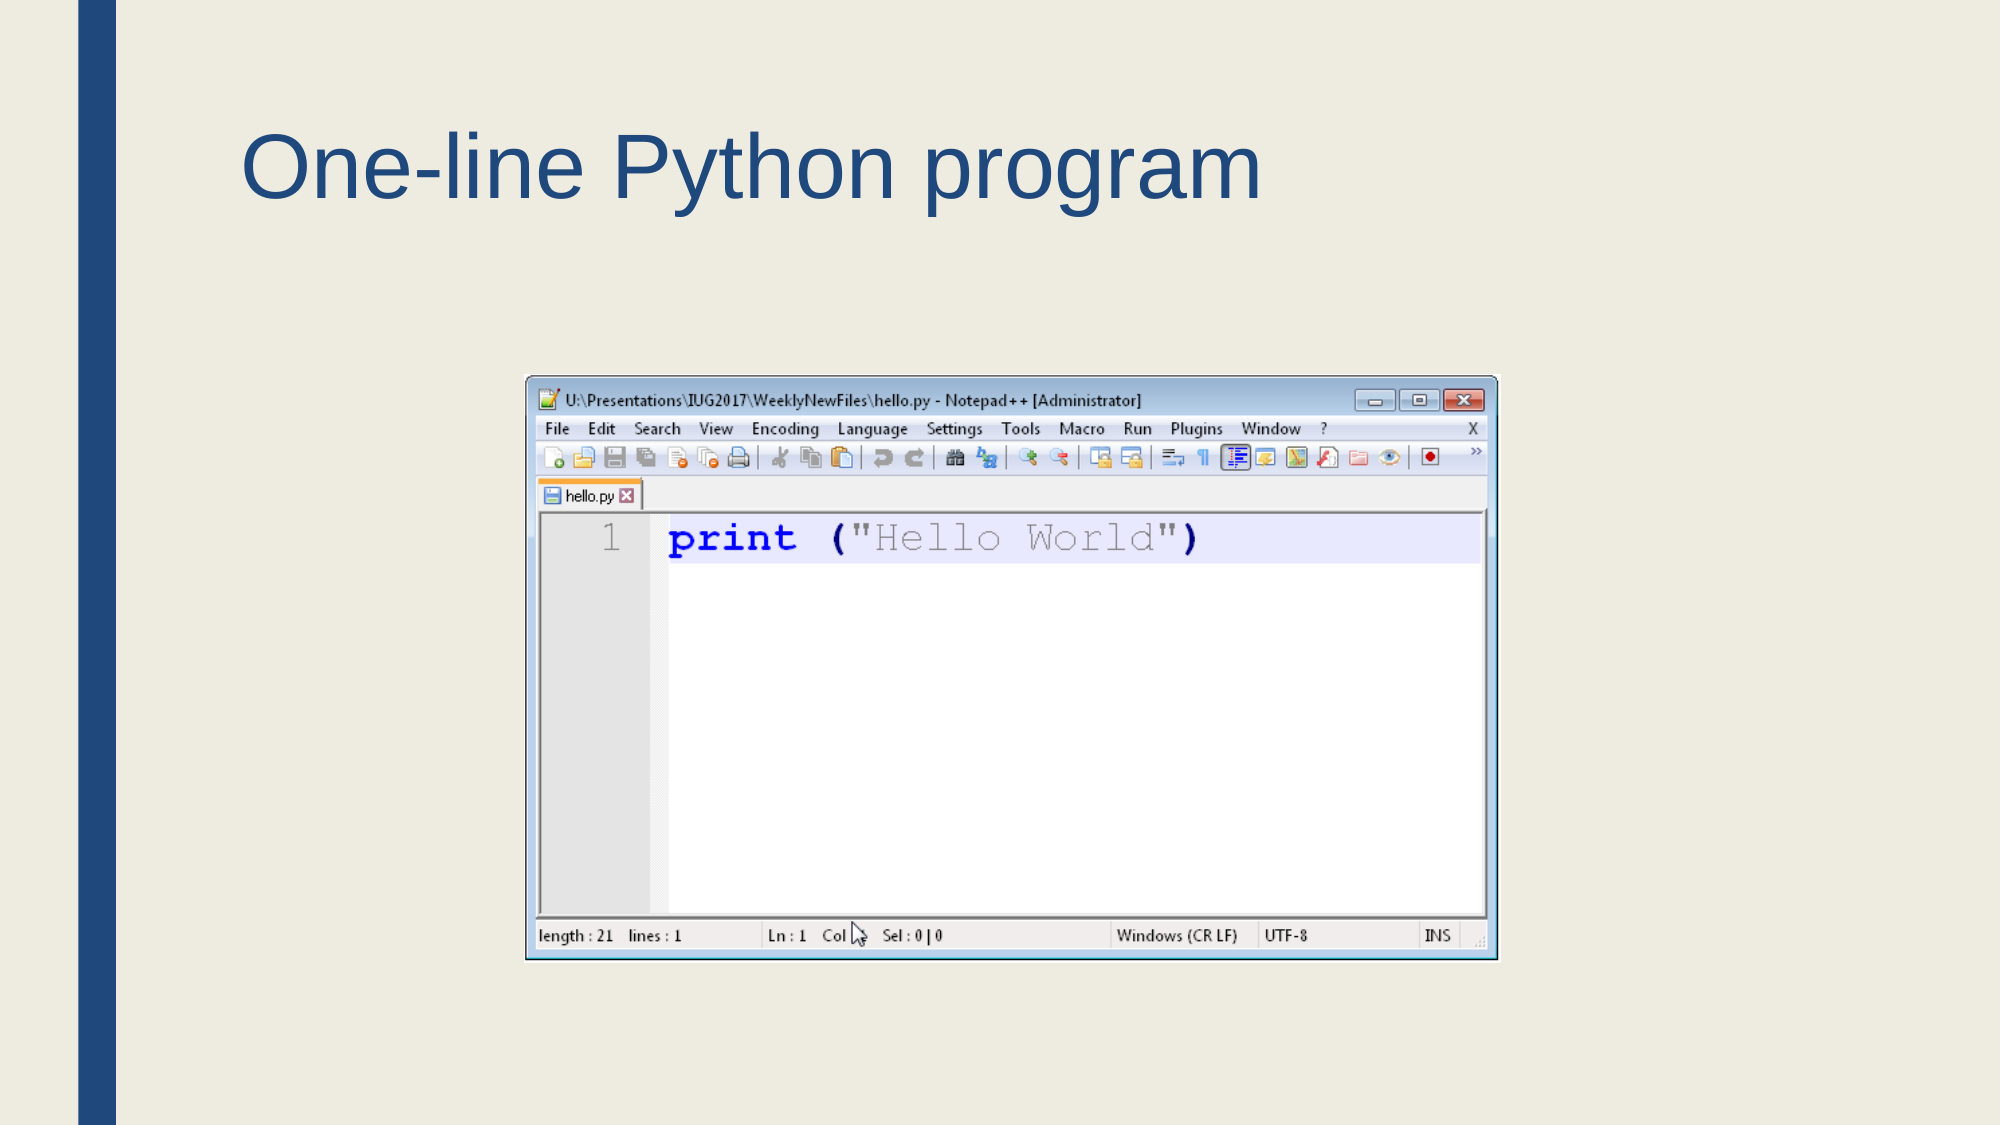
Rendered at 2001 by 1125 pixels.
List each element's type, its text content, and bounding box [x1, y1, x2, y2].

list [524, 374, 1501, 963]
title One-line Python program [225, 112, 1800, 357]
